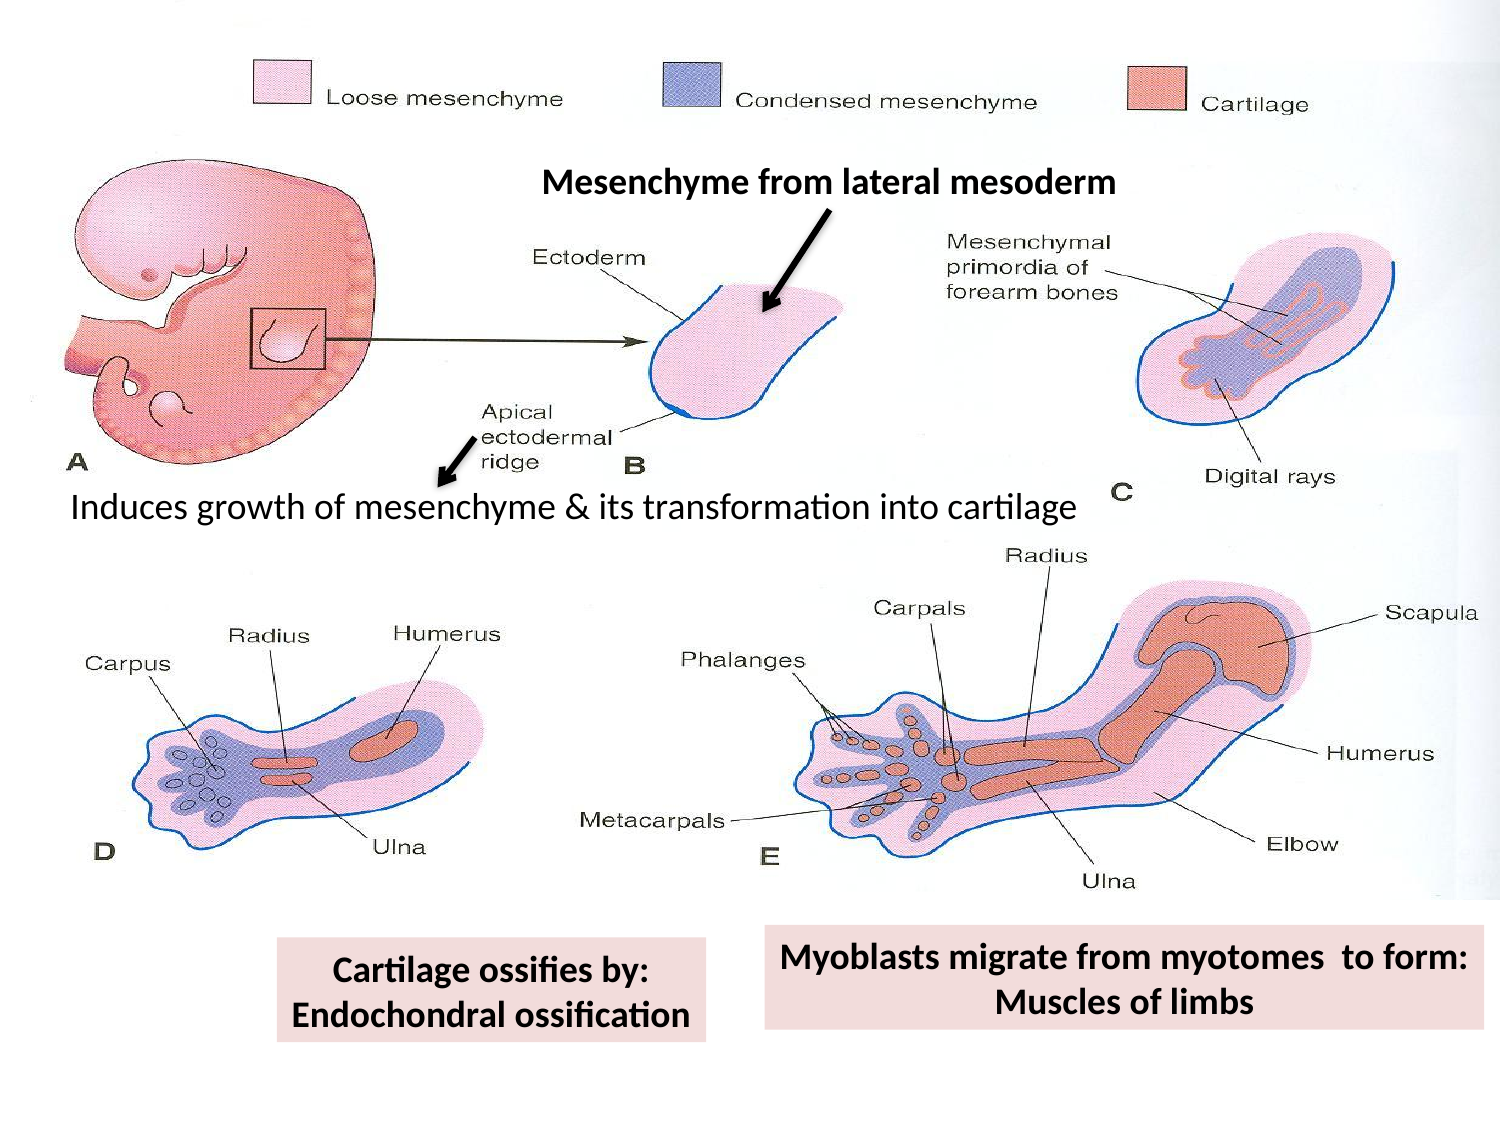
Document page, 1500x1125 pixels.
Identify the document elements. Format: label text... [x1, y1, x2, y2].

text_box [744, 227, 848, 296]
text_box Cartilage ossifies by: Endochondral ossification [276, 937, 707, 1043]
text_box Myoblasts migrate from myotomes to form: Muscles of limbs [764, 924, 1485, 1030]
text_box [431, 443, 482, 482]
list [0, 0, 1500, 901]
